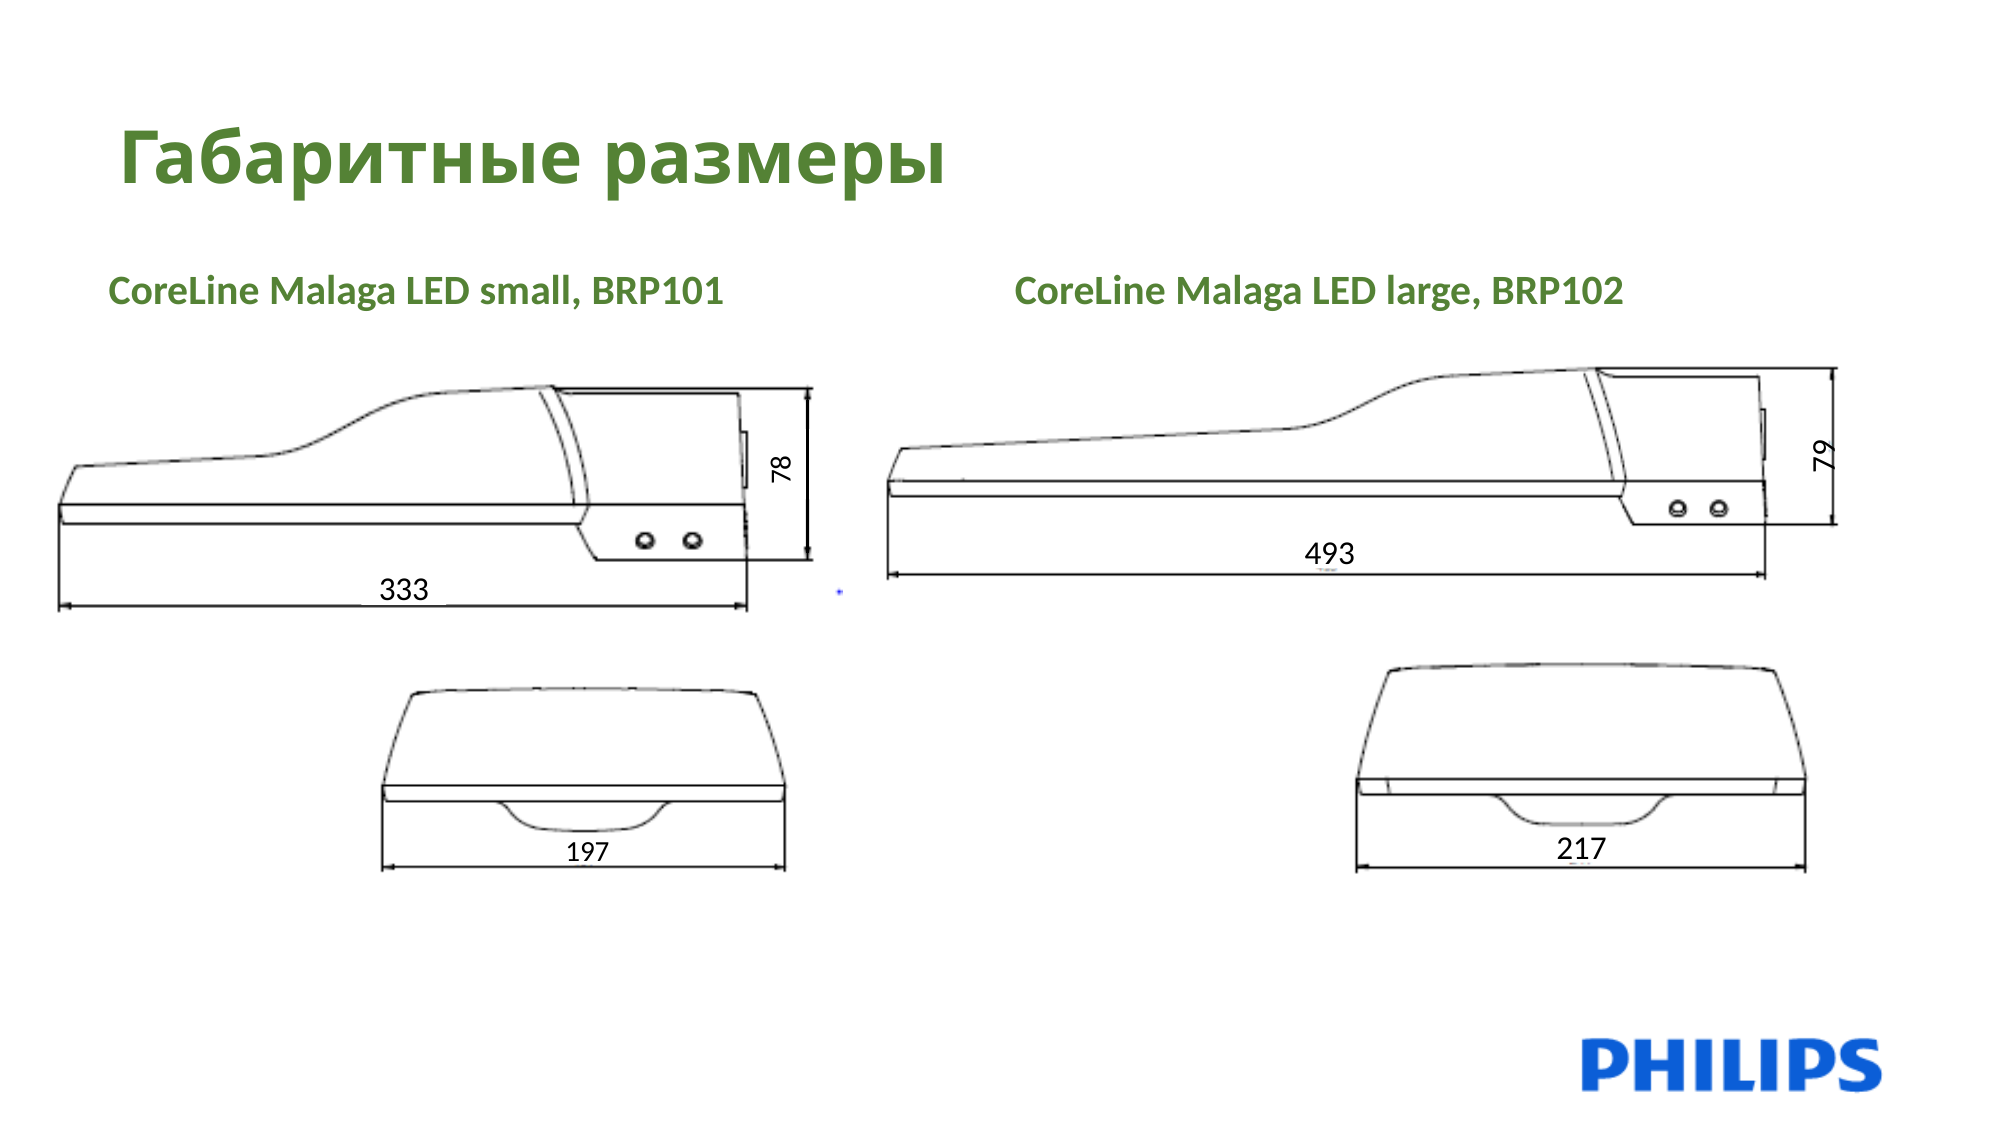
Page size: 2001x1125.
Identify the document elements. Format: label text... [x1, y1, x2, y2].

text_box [1329, 648, 1834, 918]
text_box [0, 359, 843, 649]
text_box CoreLine Malaga LED small, BRP101 [93, 255, 794, 321]
picture [1551, 1007, 1913, 1125]
title Габаритные размеры [103, 64, 1000, 207]
text_box CoreLine Malaga LED large, BRP102 [999, 255, 1749, 321]
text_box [344, 649, 822, 912]
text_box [866, 359, 1848, 600]
